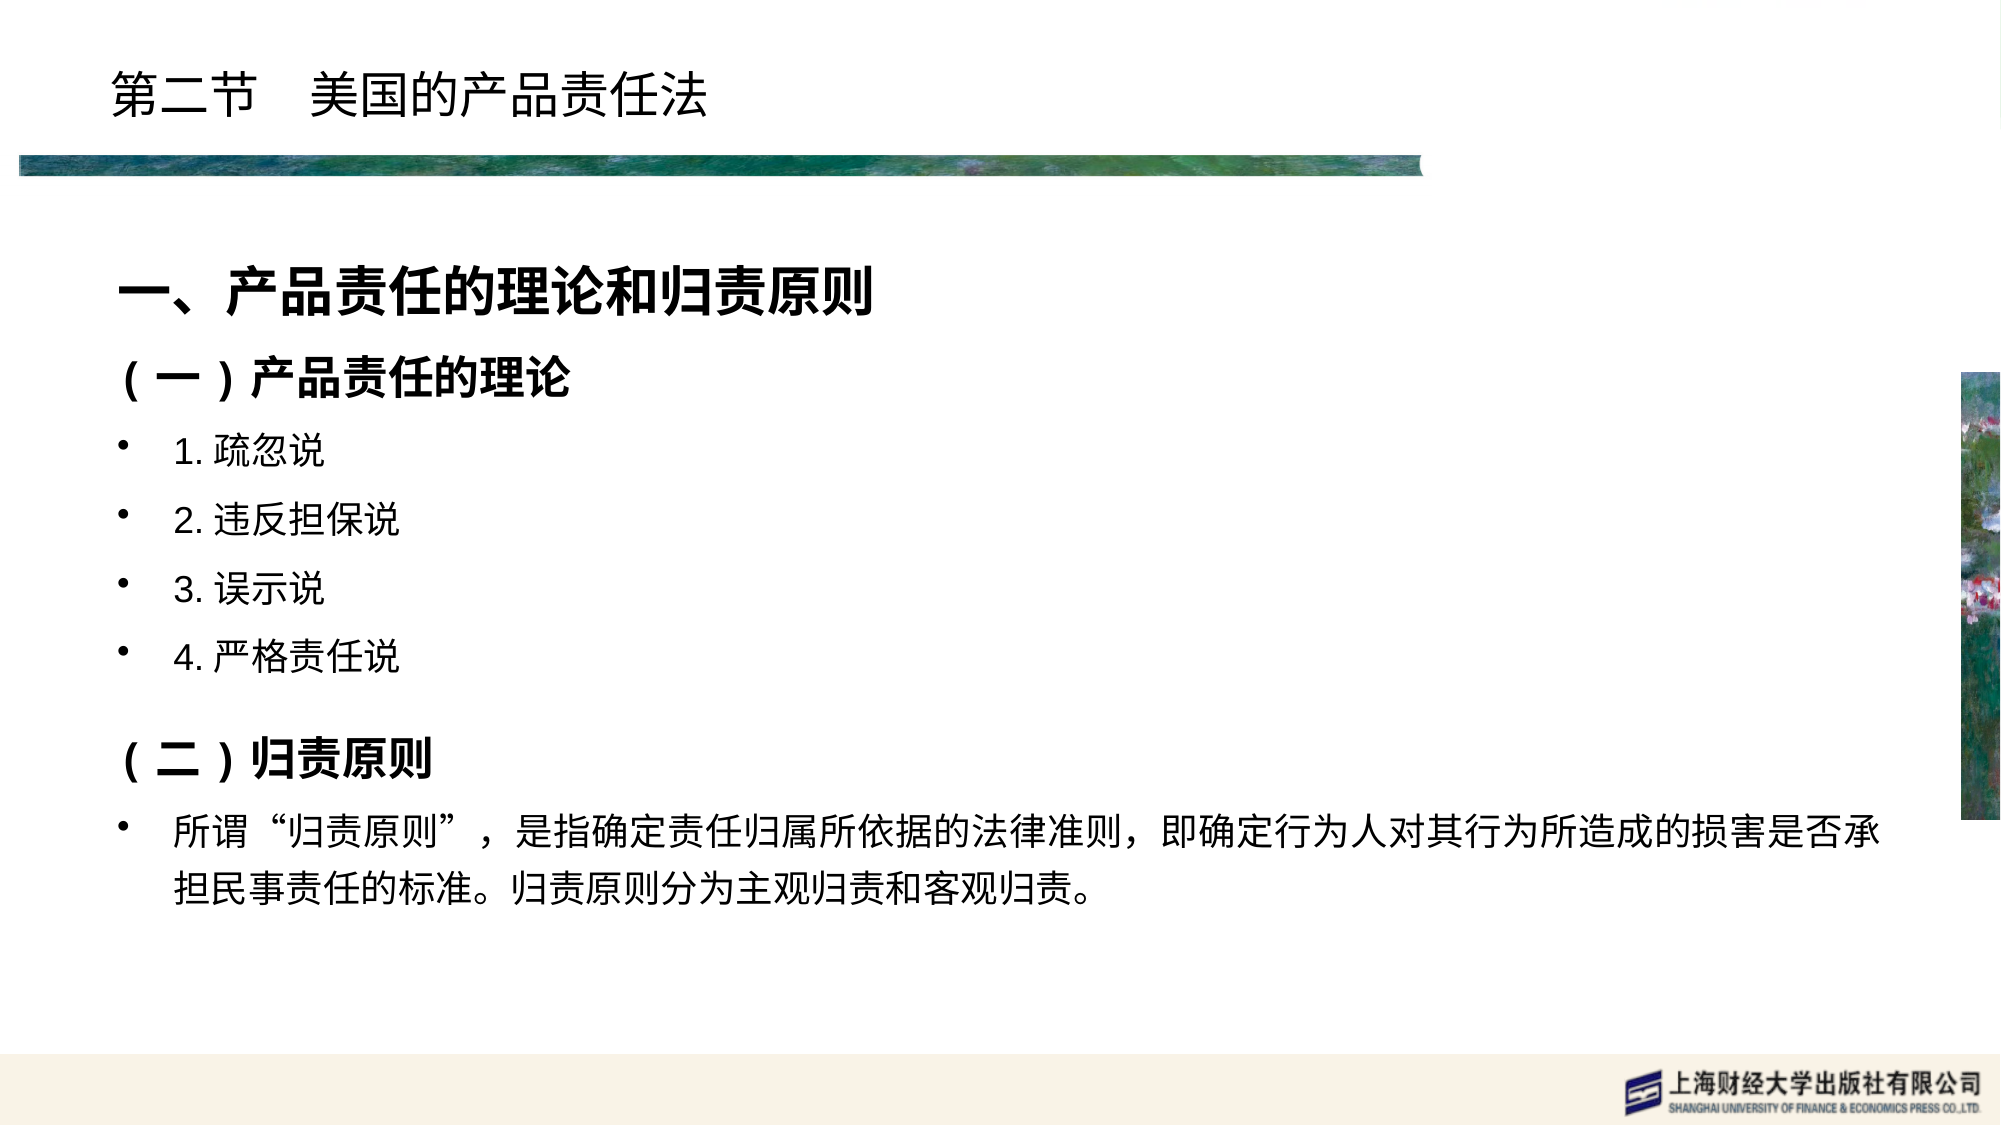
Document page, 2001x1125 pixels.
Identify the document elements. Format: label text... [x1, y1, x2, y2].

title 第二节 美国的产品责任法 [94, 42, 1451, 146]
list 一、产品责任的理论和归责原则 (一)产品责任的理论 1.疏忽说 2.违反担保说 3.误示说 4.严格责任说 (二)归责原则 所谓“归责原则”，是指确定责任归属所依据的法律准则，即确定行为人对其行为所造成的损害是否承担民事责任的标准。归责原则分为主观归责和客观归责。 [102, 233, 1898, 1032]
picture [0, 0, 2001, 1125]
